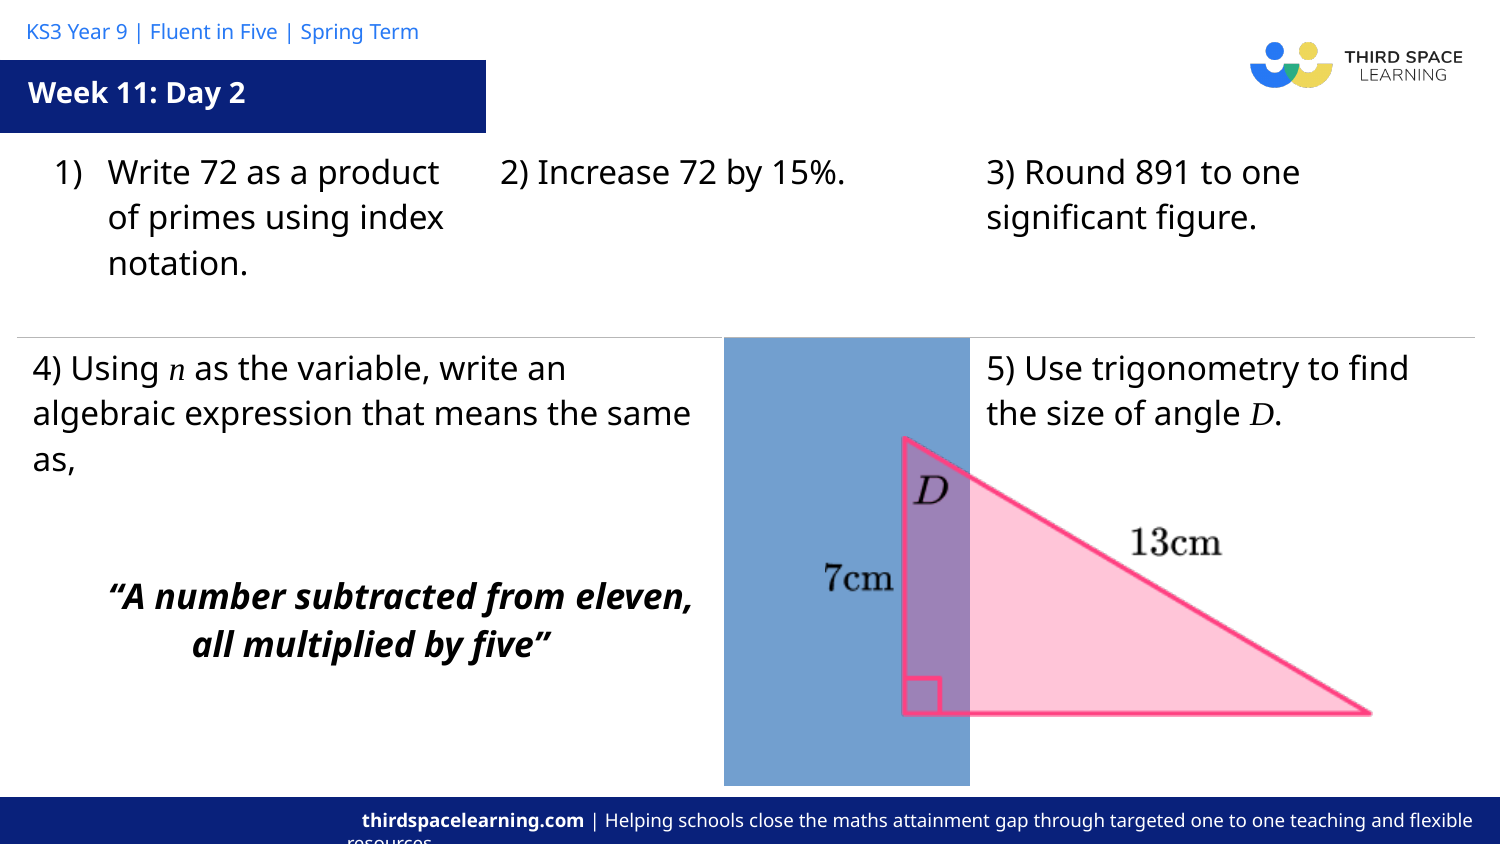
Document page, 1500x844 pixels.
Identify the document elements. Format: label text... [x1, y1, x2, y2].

picture [1250, 33, 1465, 99]
table_header 3) Round 891 to one significant figure. [972, 142, 1474, 337]
table_header 2) Increase 72 by 15%. [486, 142, 970, 337]
picture [825, 436, 1373, 717]
table_cell 4) Using n as the variable, write an algebraic expression that means the same as, “A number subtracted from eleven, all multiplied by five” [19, 338, 722, 785]
text_box Week 11: Day 2 [13, 59, 383, 125]
table_header Write 72 as a product of primes using index notation. [19, 142, 484, 337]
table_cell 5) Use trigonometry to find the size of angle D. [972, 338, 1474, 785]
